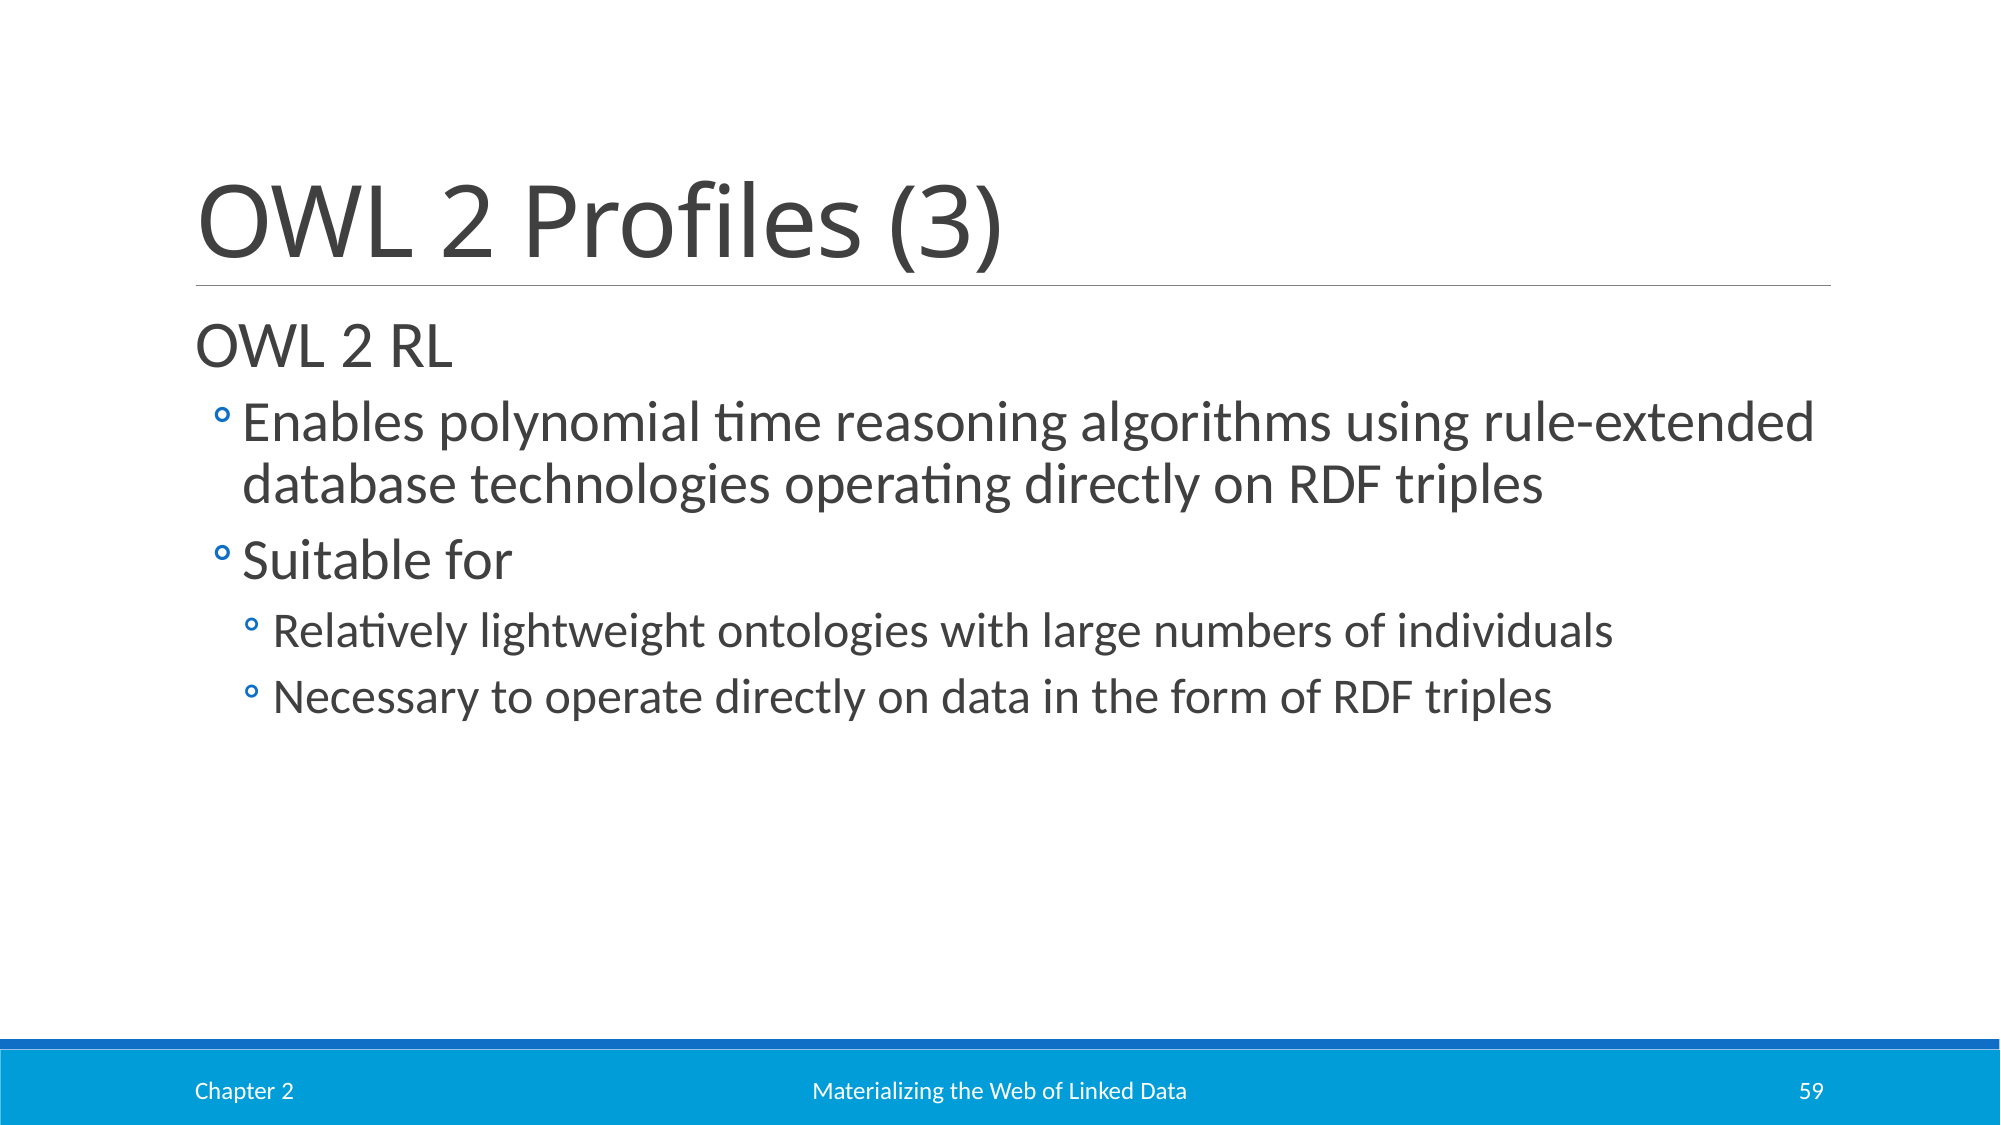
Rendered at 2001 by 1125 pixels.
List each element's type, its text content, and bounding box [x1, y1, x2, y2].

slide_number Chapter 2 [180, 1059, 586, 1120]
title OWL 2 Profiles (3) [180, 47, 1830, 285]
footer Materializing the Web of Linked Data [604, 1059, 1396, 1120]
list OWL 2 RL Enables polynomial time reasoning algorithms using rule-extended database technologies operating directly on RDF triples Suitable for Relatively lightweight ontologies with large numbers of individuals Necessary to operate directly on data in the form of RDF triples [180, 302, 1830, 963]
slide_number 59 [1624, 1059, 1840, 1120]
